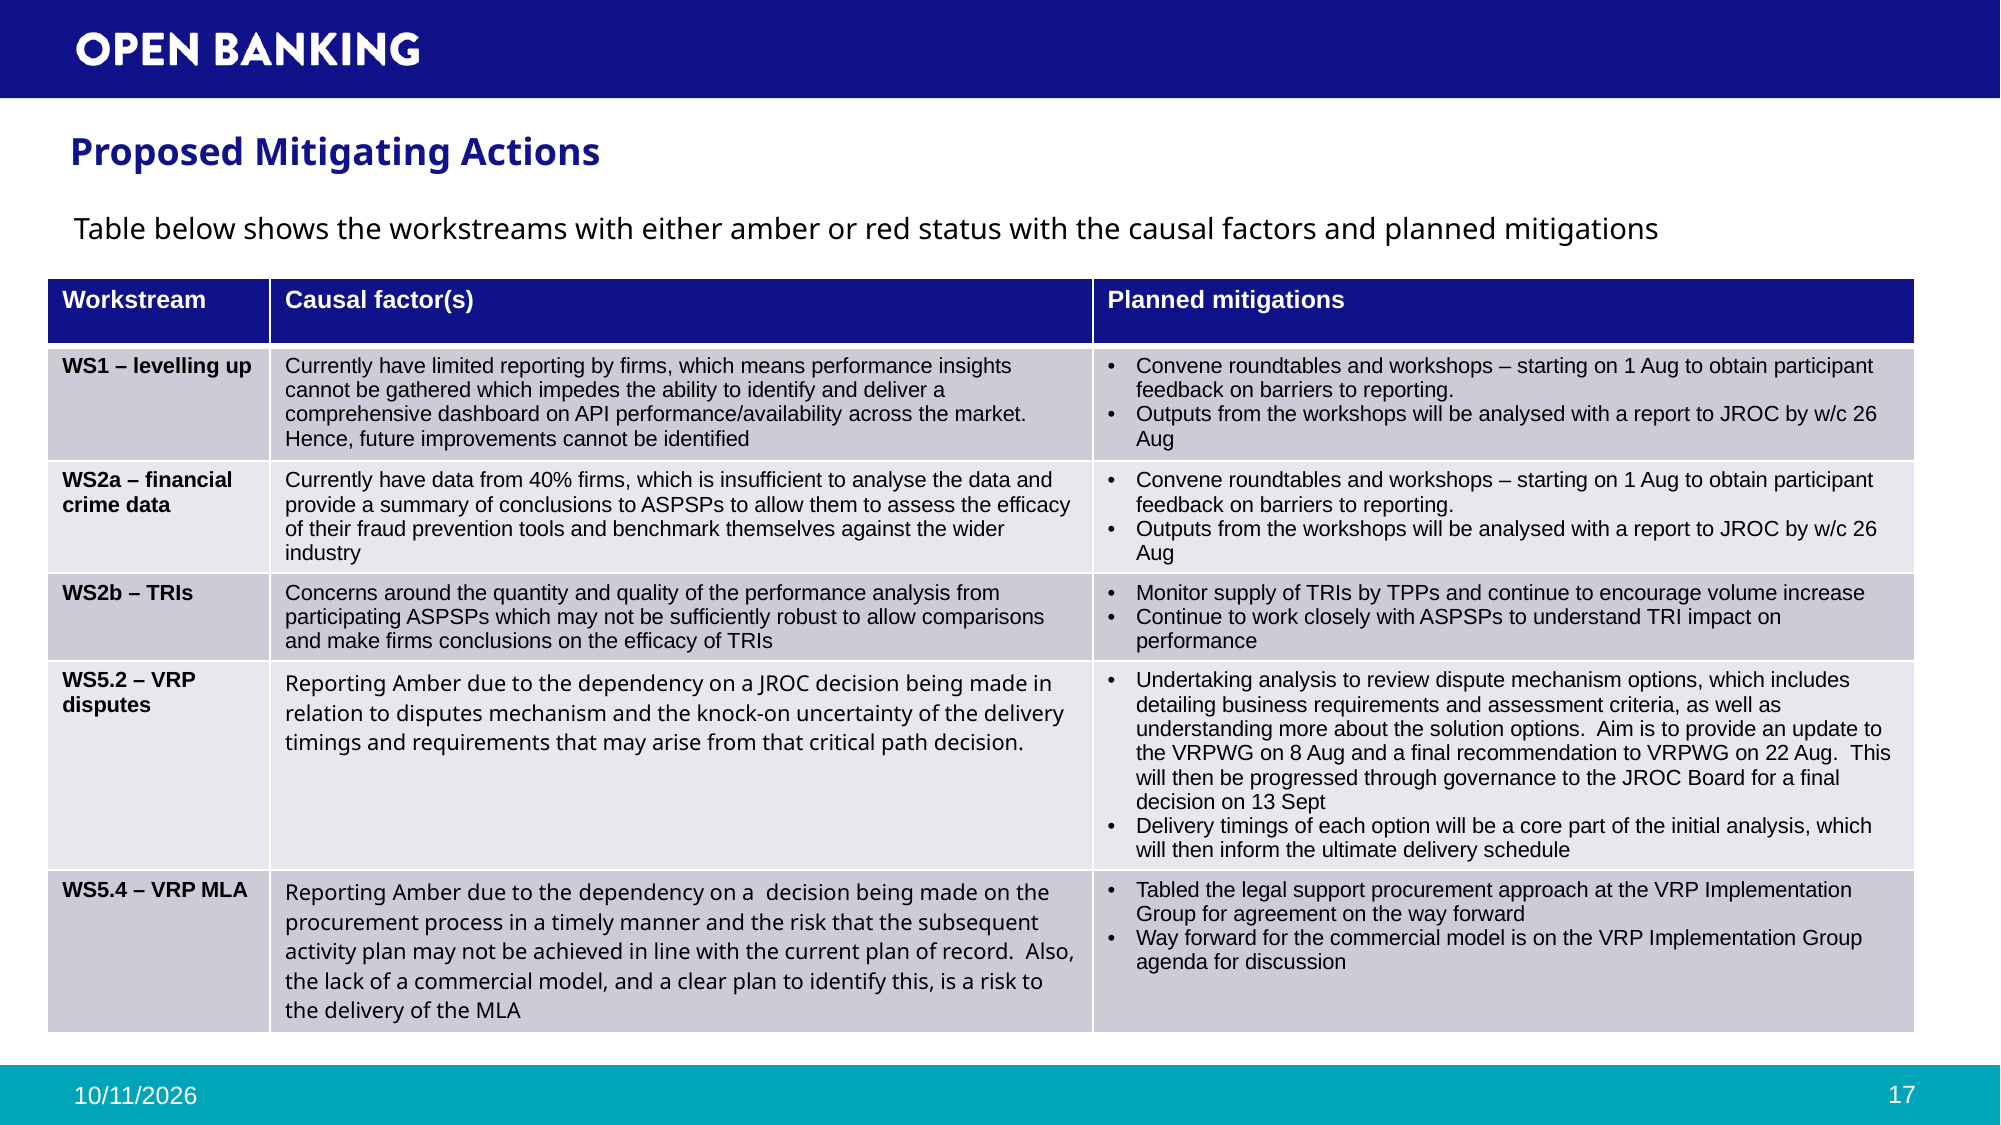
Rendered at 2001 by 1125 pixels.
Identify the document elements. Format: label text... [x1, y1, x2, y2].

table_cell Undertaking analysis to review dispute mechanism options, which includes detailing business requirements and assessment criteria, as well as understanding more about the solution options. Aim is to provide an update to the VRPWG on 8 Aug and a final recommendation to VRPWG on 22 Aug. This will then be progressed through governance to the JROC Board for a final decision on 13 Sept Delivery timings of each option will be a core part of the initial analysis, which will then inform the ultimate delivery schedule [1094, 662, 1914, 869]
picture [43, 0, 452, 99]
list Table below shows the workstreams with either amber or red status with the causal factors and planned mitigations [59, 206, 1936, 289]
table_cell Monitor supply of TRIs by TPPs and continue to encourage volume increase Continue to work closely with ASPSPs to understand TRI impact on performance [1094, 574, 1914, 660]
table_cell Currently have limited reporting by firms, which means performance insights cannot be gathered which impedes the ability to identify and deliver a comprehensive dashboard on API performance/availability across the market. Hence, future improvements cannot be identified [271, 349, 1092, 460]
table_header Workstream [48, 279, 269, 343]
table_cell Convene roundtables and workshops – starting on 1 Aug to obtain participant feedback on barriers to reporting. Outputs from the workshops will be analysed with a report to JROC by w/c 26 Aug [1094, 349, 1914, 460]
table_cell WS2b – TRIs [48, 574, 269, 660]
table_cell Tabled the legal support procurement approach at the VRP Implementation Group for agreement on the way forward Way forward for the commercial model is on the VRP Implementation Group agenda for discussion [1094, 871, 1914, 1032]
table_header Causal factor(s) [271, 279, 1092, 343]
table_cell Currently have data from 40% firms, which is insufficient to analyse the data and provide a summary of conclusions to ASPSPs to allow them to assess the efficacy of their fraud prevention tools and benchmark themselves against the wider industry [271, 462, 1092, 572]
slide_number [59, 1065, 509, 1125]
footer [662, 1064, 1338, 1124]
table_cell WS2a – financial crime data [48, 462, 269, 572]
table_cell Convene roundtables and workshops – starting on 1 Aug to obtain participant feedback on barriers to reporting. Outputs from the workshops will be analysed with a report to JROC by w/c 26 Aug [1094, 462, 1914, 572]
table_cell Concerns around the quantity and quality of the performance analysis from participating ASPSPs which may not be sufficiently robust to allow comparisons and make firms conclusions on the efficacy of TRIs [271, 574, 1092, 660]
table_cell WS5.4 – VRP MLA [48, 871, 269, 1032]
table_cell Reporting Amber due to the dependency on a decision being made on the procurement process in a timely manner and the risk that the subsequent activity plan may not be achieved in line with the current plan of record. Also, the lack of a commercial model, and a clear plan to identify this, is a risk to the delivery of the MLA [271, 871, 1092, 1032]
table_cell WS1 – levelling up [48, 349, 269, 460]
table_cell Reporting Amber due to the dependency on a JROC decision being made in relation to disputes mechanism and the knock-on uncertainty of the delivery timings and requirements that may arise from that critical path decision. [271, 662, 1092, 869]
slide_number 17 [1412, 1064, 1932, 1124]
table_cell WS5.2 – VRP disputes [48, 662, 269, 869]
title Proposed Mitigating Actions [54, 125, 1629, 207]
table_header Planned mitigations [1094, 279, 1914, 343]
